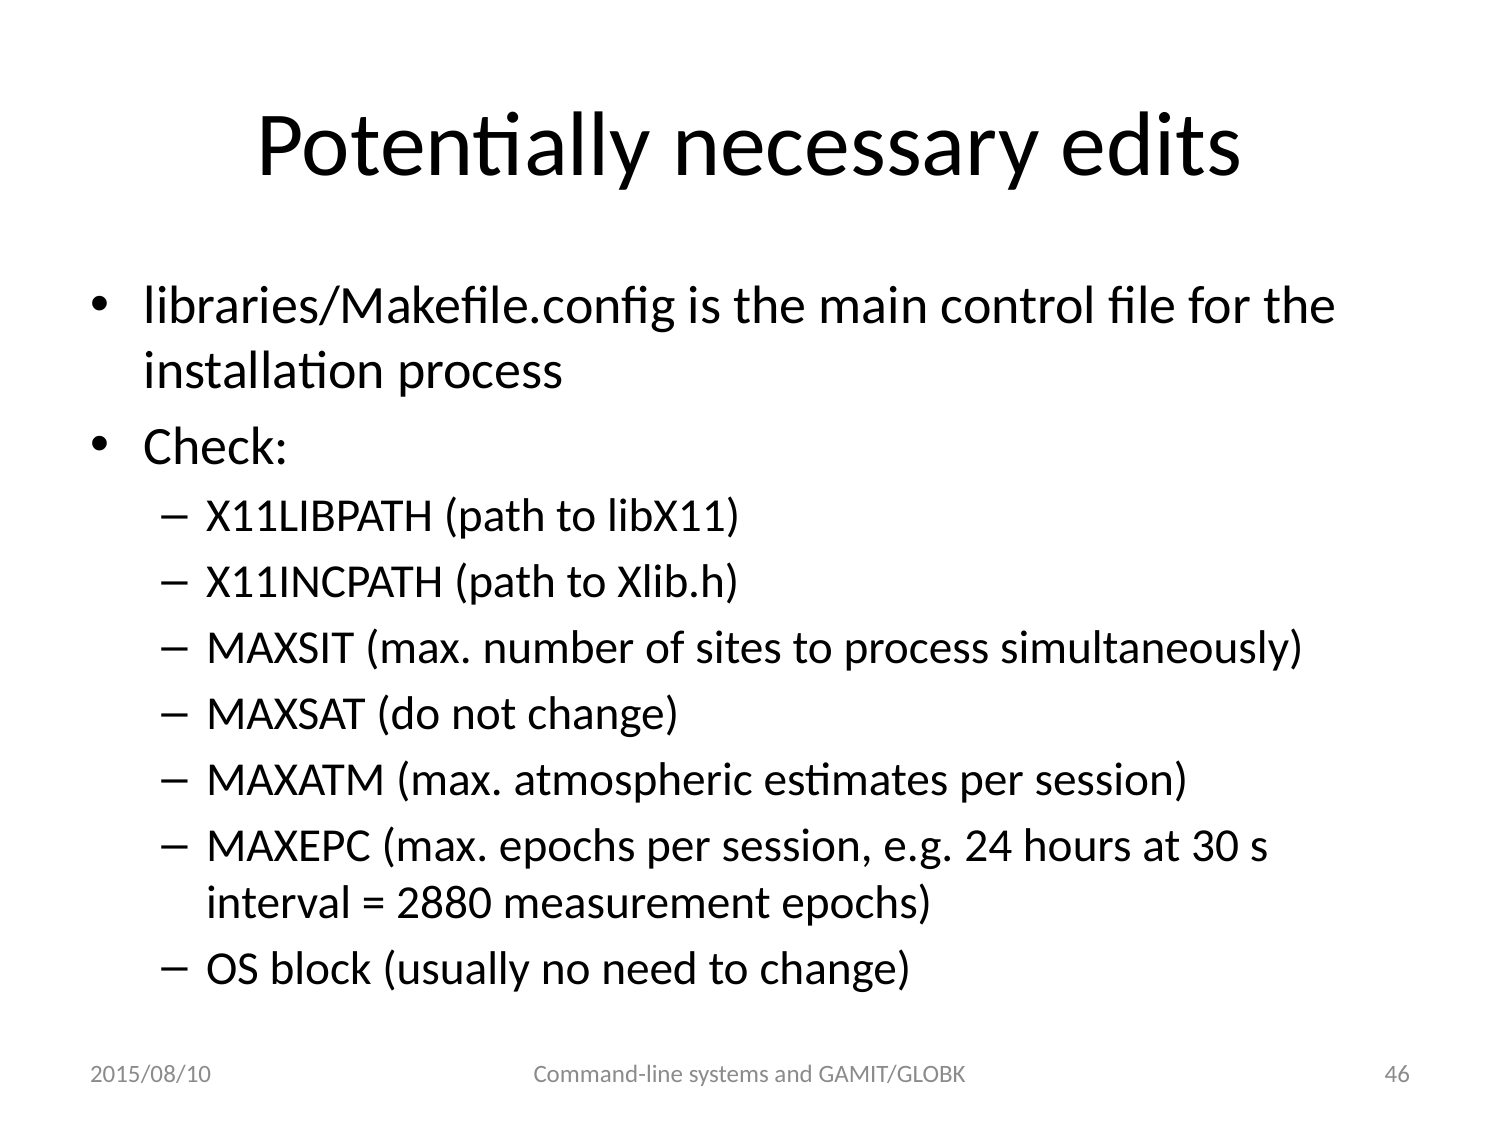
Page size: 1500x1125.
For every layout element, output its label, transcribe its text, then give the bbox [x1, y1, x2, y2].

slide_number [75, 1042, 425, 1103]
slide_number 46 [1074, 1042, 1425, 1103]
title Potentially necessary edits [75, 45, 1425, 233]
list libraries/Makefile.config is the main control file for the installation process Check: X11LIBPATH (path to libX11) X11INCPATH (path to Xlib.h) MAXSIT (max. number of sites to process simultaneously) MAXSAT (do not change) MAXATM (max. atmospheric estimates per session) MAXEPC (max. epochs per session, e.g. 24 hours at 30 s interval = 2880 measurement epochs) OS block (usually no need to change) [75, 262, 1425, 1005]
footer Command-line systems and GAMIT/GLOBK [512, 1042, 988, 1103]
